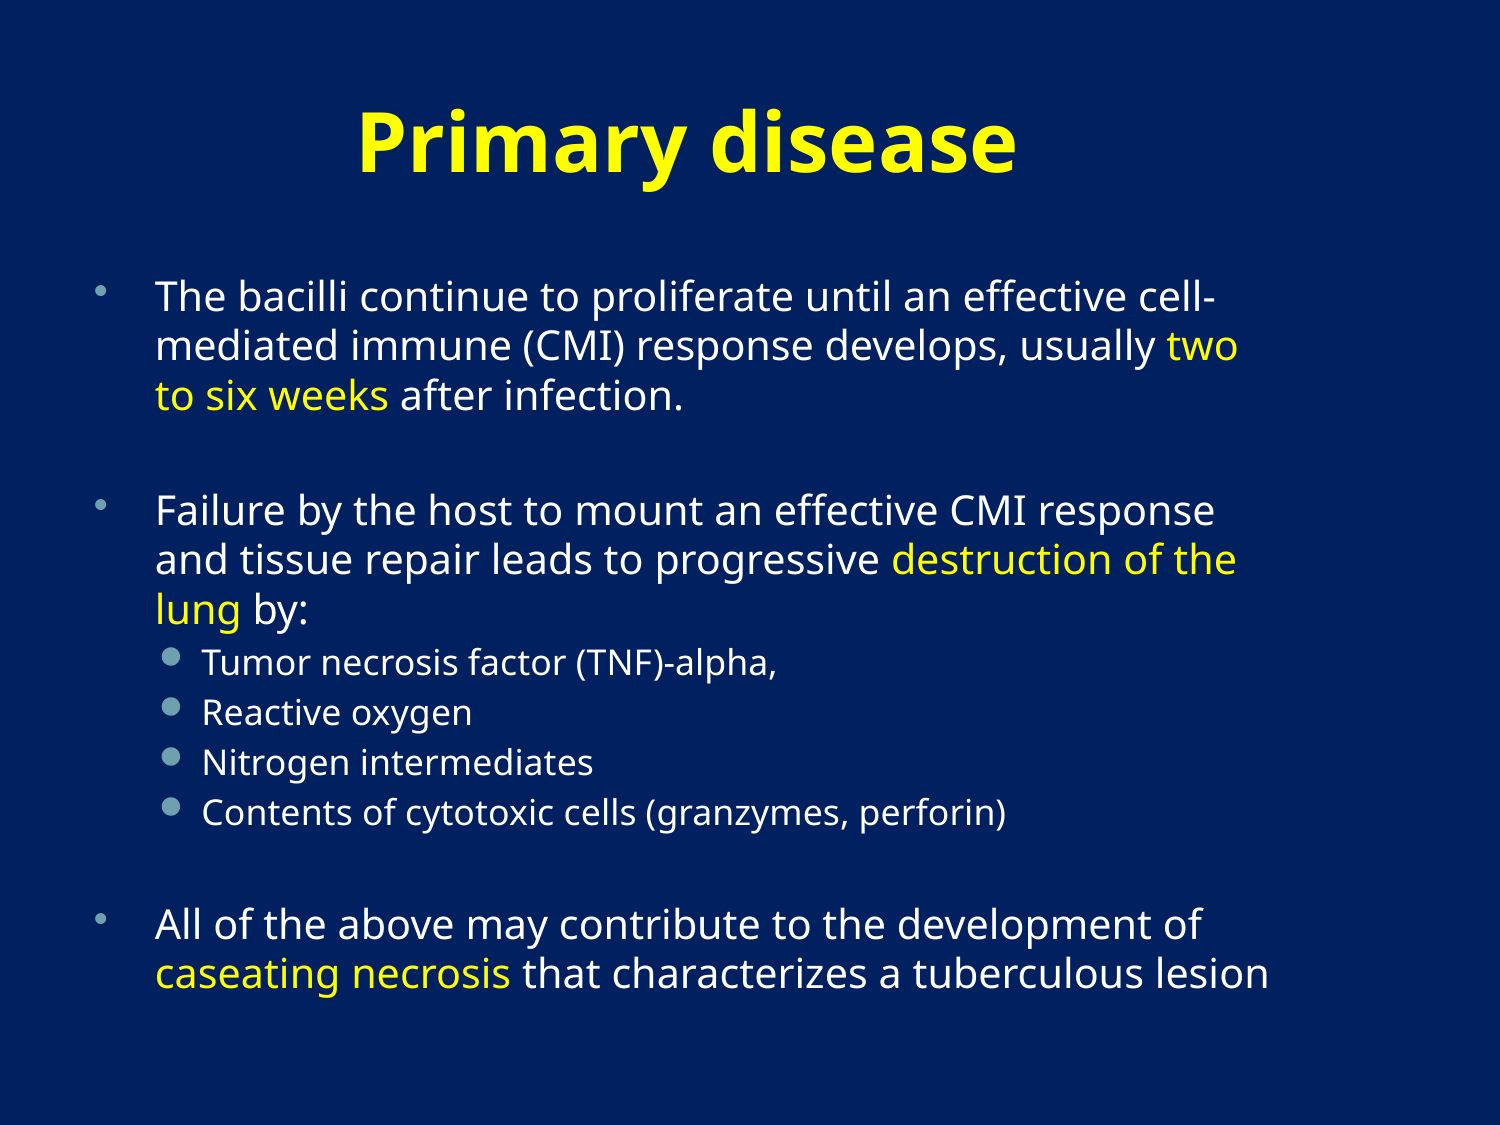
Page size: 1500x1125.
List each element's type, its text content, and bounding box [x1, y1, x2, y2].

list The bacilli continue to proliferate until an effective cell-mediated immune (CMI) response develops, usually two to six weeks after infection. Failure by the host to mount an effective CMI response and tissue repair leads to progressive destruction of the lung by: Tumor necrosis factor (TNF)-alpha, Reactive oxygen Nitrogen intermediates Contents of cytotoxic cells (granzymes, perforin) All of the above may contribute to the development of caseating necrosis that characterizes a tuberculous lesion [75, 262, 1300, 1005]
title Primary disease [75, 45, 1300, 233]
